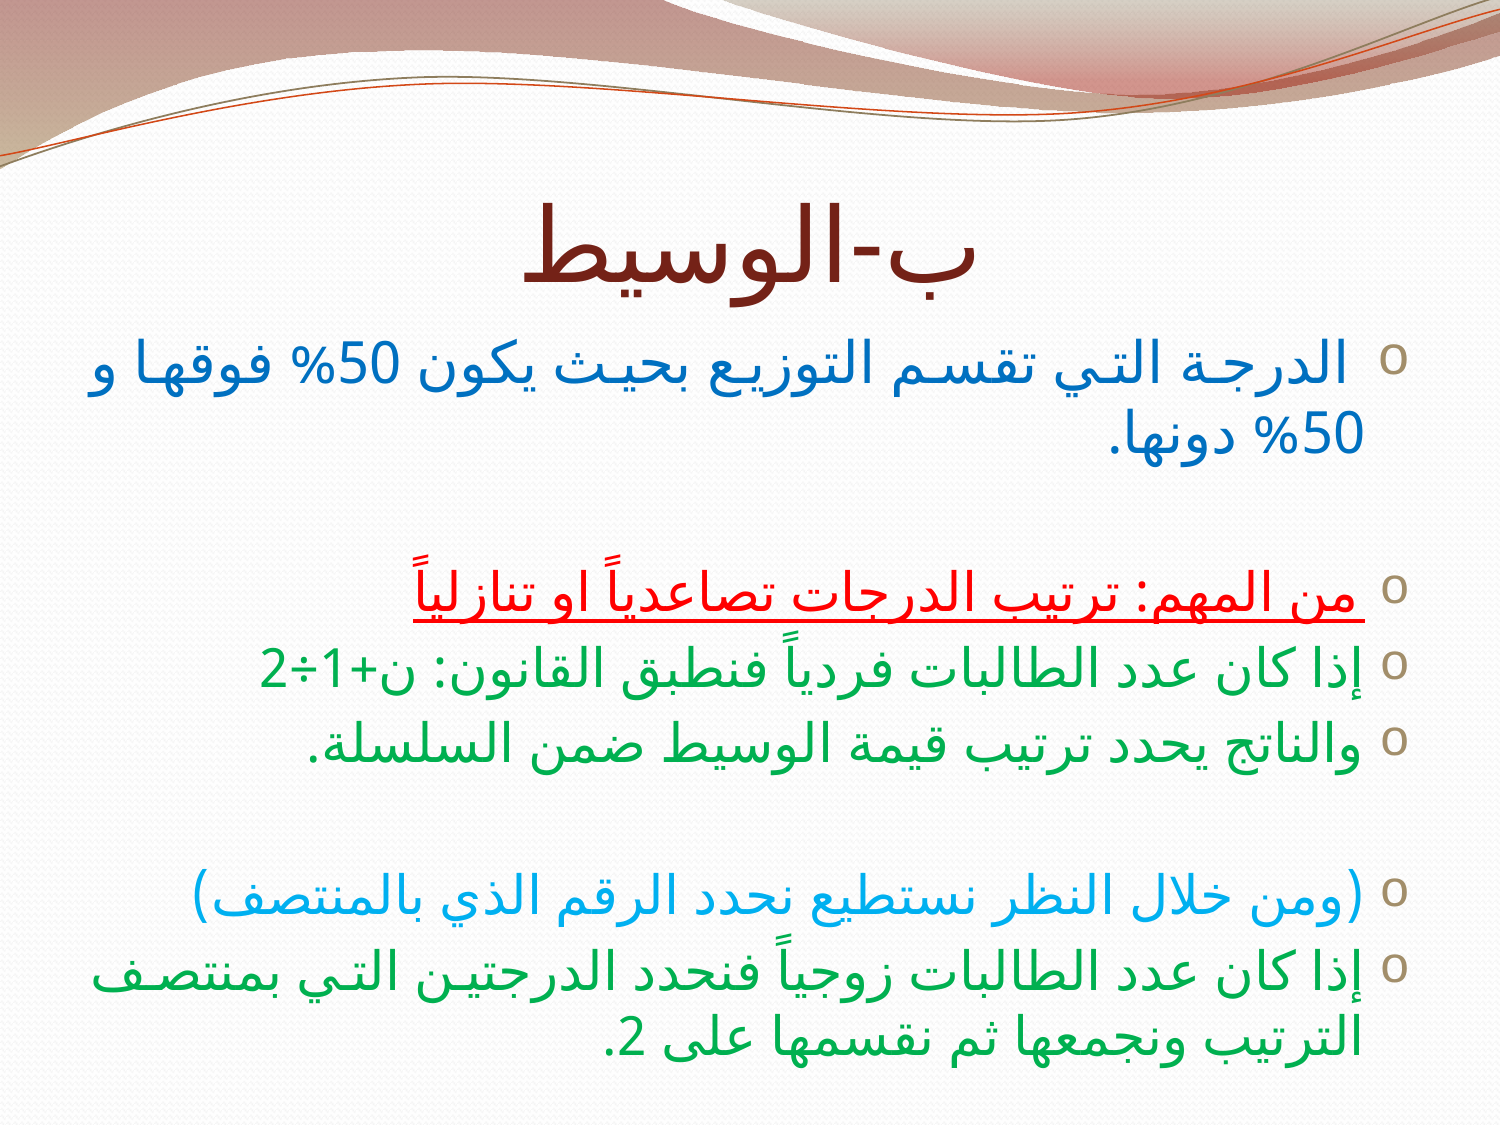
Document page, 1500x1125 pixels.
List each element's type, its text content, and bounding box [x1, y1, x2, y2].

list الدرجة التي تقسم التوزيع بحيث يكون 50% فوقها و 50% دونها. من المهم: ترتيب الدرجات تصاعدياً او تنازلياً إذا كان عدد الطالبات فردياً فنطبق القانون: ن+1÷2 والناتج يحدد ترتيب قيمة الوسيط ضمن السلسلة. (ومن خلال النظر نستطيع نحدد الرقم الذي بالمنتصف) إذا كان عدد الطالبات زوجياً فنحدد الدرجتين التي بمنتصف الترتيب ونجمعها ثم نقسمها على 2. [75, 317, 1425, 1038]
title ب-الوسيط [75, 115, 1425, 303]
